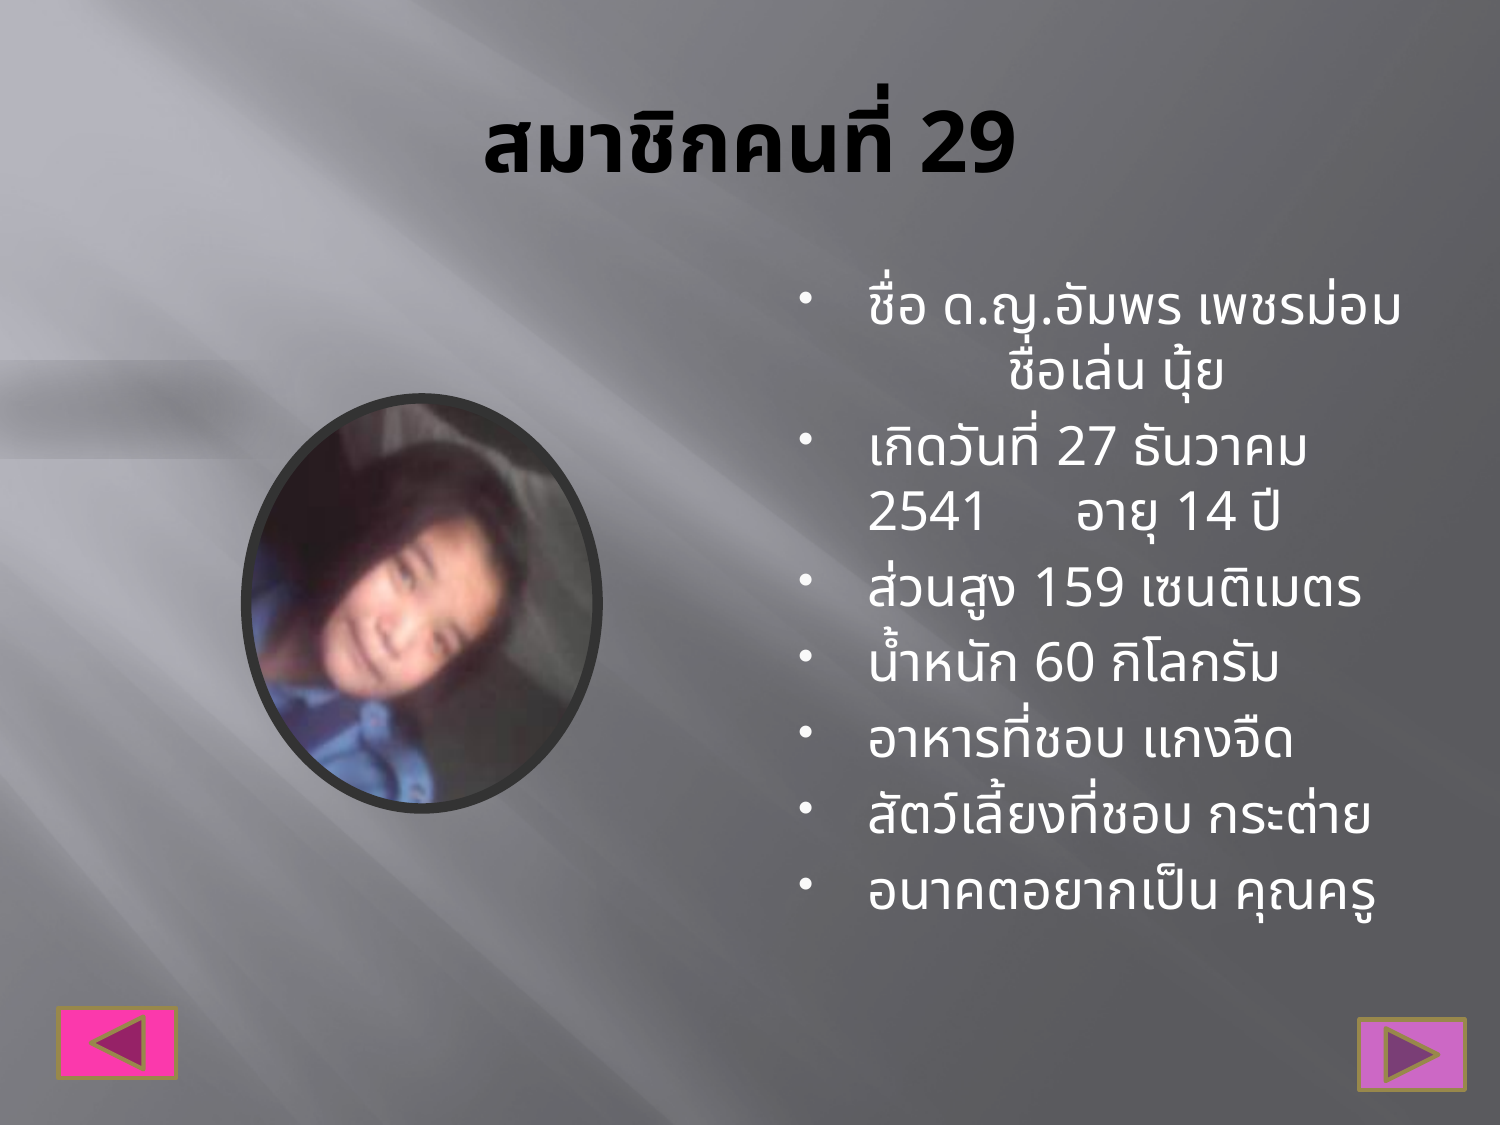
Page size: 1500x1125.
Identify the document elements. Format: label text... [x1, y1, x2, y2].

text_box [56, 1006, 178, 1080]
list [245, 398, 598, 809]
list ชื่อ ด.ญ.อัมพร เพชรม่อม ชื่อเล่น นุ้ย เกิดวันที่ 27 ธันวาคม 2541 อายุ 14 ปี ส่วนสูง 159 เซนติเมตร น้ำหนัก 60 กิโลกรัม อาหารที่ชอบ แกงจืด สัตว์เลี้ยงที่ชอบ กระต่าย อนาคตอยากเป็น คุณครู [762, 262, 1425, 1005]
text_box [1357, 1017, 1467, 1092]
title สมาชิกคนที่ 29 [75, 45, 1425, 233]
